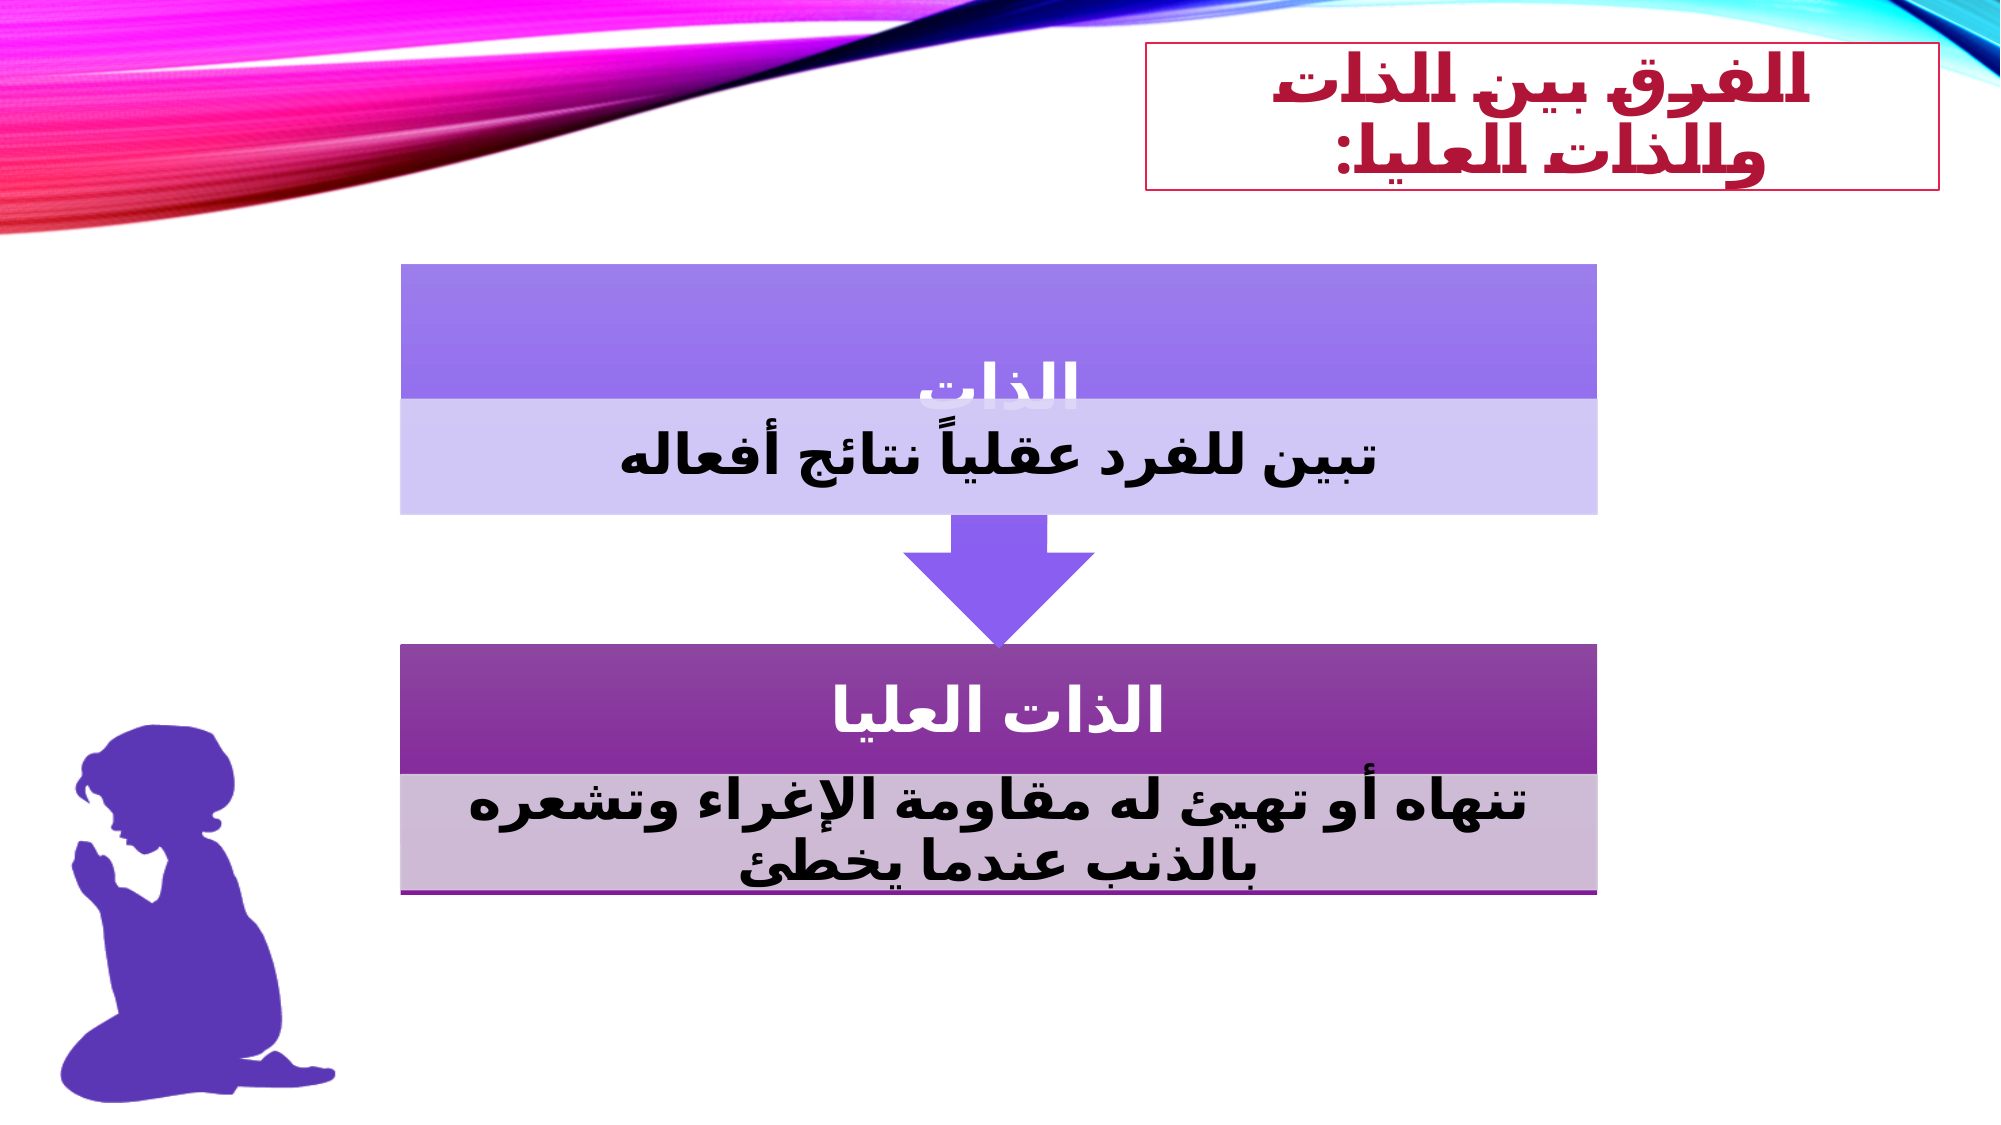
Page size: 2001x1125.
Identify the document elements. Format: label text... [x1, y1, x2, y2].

picture [1890, 0, 2000, 75]
picture [0, 0, 2000, 237]
picture [1910, 0, 2000, 45]
picture [60, 723, 338, 1103]
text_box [400, 263, 1598, 896]
title الفرق بين الذات والذات العليا: [1145, 42, 1940, 191]
